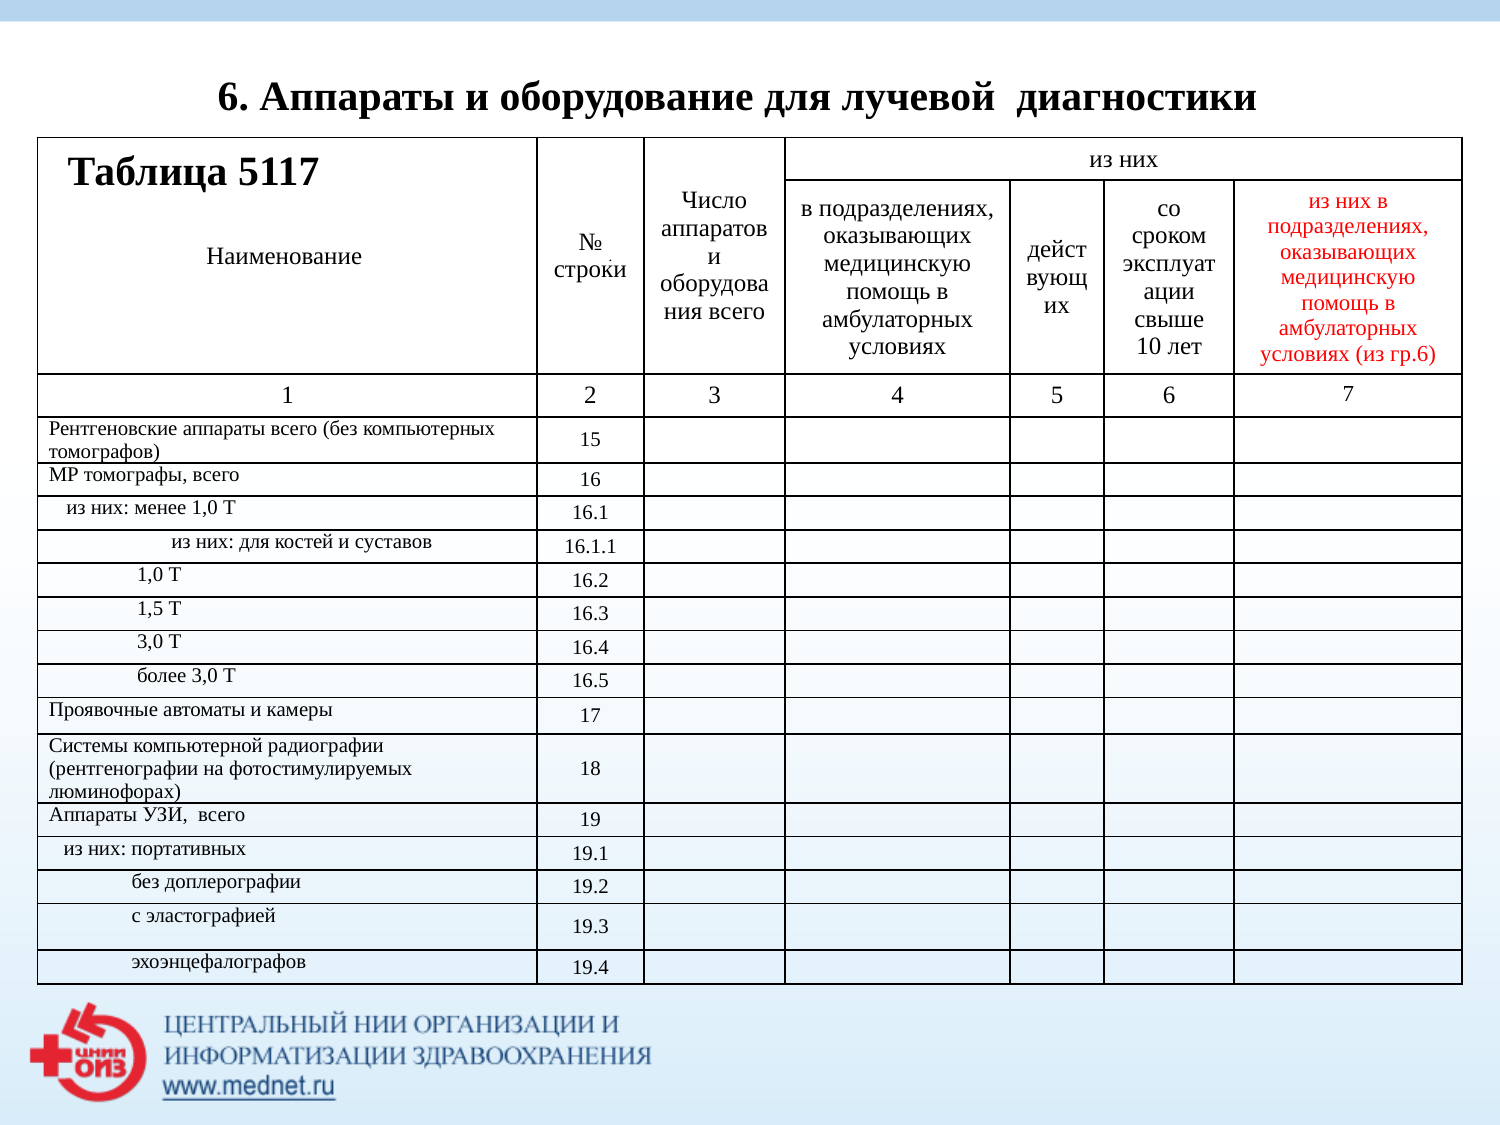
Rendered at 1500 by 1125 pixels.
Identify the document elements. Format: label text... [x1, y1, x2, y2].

table_cell [1235, 531, 1461, 562]
table_cell [1105, 665, 1233, 697]
table_cell 4 [786, 375, 1009, 416]
table_cell [1235, 951, 1461, 983]
table_cell [645, 804, 784, 836]
table_cell [1235, 418, 1461, 462]
table_cell [645, 631, 784, 663]
table_cell Проявочные автоматы и камеры [38, 698, 536, 733]
table_cell [786, 631, 1009, 663]
table_cell 19.4 [538, 951, 643, 983]
table_cell [645, 837, 784, 869]
table_cell 19.3 [538, 904, 643, 949]
table_cell [1105, 564, 1233, 596]
table_cell [1105, 735, 1233, 802]
table_cell в подразделениях, оказывающих медицинскую помощь в амбулаторных условиях [786, 181, 1009, 373]
table_cell [645, 904, 784, 949]
table_cell [645, 497, 784, 529]
table_cell [645, 564, 784, 596]
table_cell [1235, 837, 1461, 869]
table_cell [645, 531, 784, 562]
table_cell 3 [645, 375, 784, 416]
table_cell [786, 497, 1009, 529]
table_cell 19 [538, 804, 643, 836]
table_cell действующих [1011, 181, 1103, 373]
table_cell [1235, 464, 1461, 495]
table_cell 19.2 [538, 871, 643, 903]
table_cell [786, 837, 1009, 869]
table_cell из них: менее 1,0 Т [38, 497, 536, 529]
table_cell [786, 531, 1009, 562]
table_cell [1235, 904, 1461, 949]
table_header из них [786, 138, 1461, 179]
table_cell [1011, 698, 1103, 733]
table_cell [1011, 564, 1103, 596]
table_header Число аппаратов и оборудования всего [645, 138, 784, 373]
table_cell [1105, 871, 1233, 903]
table_cell [786, 904, 1009, 949]
table_cell 7 [1235, 375, 1461, 416]
table_cell эхоэнцефалографов [38, 951, 536, 983]
table_cell [1011, 631, 1103, 663]
table_cell 19.1 [538, 837, 643, 869]
table_cell [1105, 598, 1233, 630]
table_cell 16 [538, 464, 643, 495]
table_header Наименование [38, 138, 536, 373]
table_cell более 3,0 Т [38, 665, 536, 697]
table_cell [645, 871, 784, 903]
table_cell [645, 464, 784, 495]
table_cell 1,5 Т [38, 598, 536, 630]
text_box 6. Аппараты и оборудование для лучевой диагностики [37, 62, 1438, 125]
table_cell 16.5 [538, 665, 643, 697]
table_cell [1011, 418, 1103, 462]
table_cell Рентгеновские аппараты всего (без компьютерных томографов) [38, 418, 536, 462]
table_cell 2 [538, 375, 643, 416]
table_cell МР томографы, всего [38, 464, 536, 495]
table_cell [1105, 464, 1233, 495]
table_cell [1235, 735, 1461, 802]
table_cell [1011, 951, 1103, 983]
table_cell 18 [538, 735, 643, 802]
table_cell [786, 804, 1009, 836]
table_cell [786, 464, 1009, 495]
table_cell [1011, 837, 1103, 869]
table_cell из них: для костей и суставов [38, 531, 536, 562]
picture [0, 0, 1500, 1125]
table_cell [1105, 837, 1233, 869]
table_cell 1 [38, 375, 536, 416]
table_cell [1105, 951, 1233, 983]
table_header № строки [538, 138, 643, 373]
table_cell [1105, 904, 1233, 949]
table_cell [786, 418, 1009, 462]
table_cell [645, 735, 784, 802]
table_cell со сроком эксплуатации свыше 10 лет [1105, 181, 1233, 373]
table_cell [1235, 665, 1461, 697]
table_cell [1235, 871, 1461, 903]
table_cell [1105, 698, 1233, 733]
table_cell с эластографией [38, 904, 536, 949]
table_cell [1105, 631, 1233, 663]
table_cell [786, 598, 1009, 630]
table_cell из них: портативных [38, 837, 536, 869]
table_cell Аппараты УЗИ, всего [38, 804, 536, 836]
table_cell 5 [1011, 375, 1103, 416]
table_cell 16.3 [538, 598, 643, 630]
table_cell [786, 698, 1009, 733]
table_cell [1235, 497, 1461, 529]
table_cell [645, 598, 784, 630]
table_cell [645, 418, 784, 462]
table_cell [1011, 531, 1103, 562]
table_cell [1011, 904, 1103, 949]
table_cell Системы компьютерной радиографии (рентгенографии на фотостимулируемых люминофорах) [38, 735, 536, 802]
table_cell [1011, 497, 1103, 529]
table_cell 1,0 Т [38, 564, 536, 596]
table_cell [786, 871, 1009, 903]
table_cell [786, 735, 1009, 802]
table_cell 6 [1105, 375, 1233, 416]
table_cell [1105, 804, 1233, 836]
table_cell [1011, 665, 1103, 697]
table_cell [1235, 698, 1461, 733]
table_cell без доплерографии [38, 871, 536, 903]
table_cell [1105, 497, 1233, 529]
table_cell [786, 564, 1009, 596]
table_cell [1105, 418, 1233, 462]
table_cell [1235, 804, 1461, 836]
table_cell [645, 951, 784, 983]
table_cell [1235, 631, 1461, 663]
table_cell 3,0 Т [38, 631, 536, 663]
table_cell [1011, 598, 1103, 630]
table_cell [645, 698, 784, 733]
table_cell [1235, 564, 1461, 596]
table_cell 16.1 [538, 497, 643, 529]
table_cell 16.4 [538, 631, 643, 663]
table_cell [1011, 735, 1103, 802]
table_cell [1011, 871, 1103, 903]
table_cell [1105, 531, 1233, 562]
table_cell 16.2 [538, 564, 643, 596]
table_cell 15 [538, 418, 643, 462]
table_cell 16.1.1 [538, 531, 643, 562]
table_cell [1011, 464, 1103, 495]
table_cell [786, 665, 1009, 697]
table_cell из них в подразделениях, оказывающих медицинскую помощь в амбулаторных условиях (из гр.6) [1235, 181, 1461, 373]
table_cell [645, 665, 784, 697]
table_cell [786, 951, 1009, 983]
table_cell [1235, 598, 1461, 630]
table_cell 17 [538, 698, 643, 733]
table_cell [1011, 804, 1103, 836]
